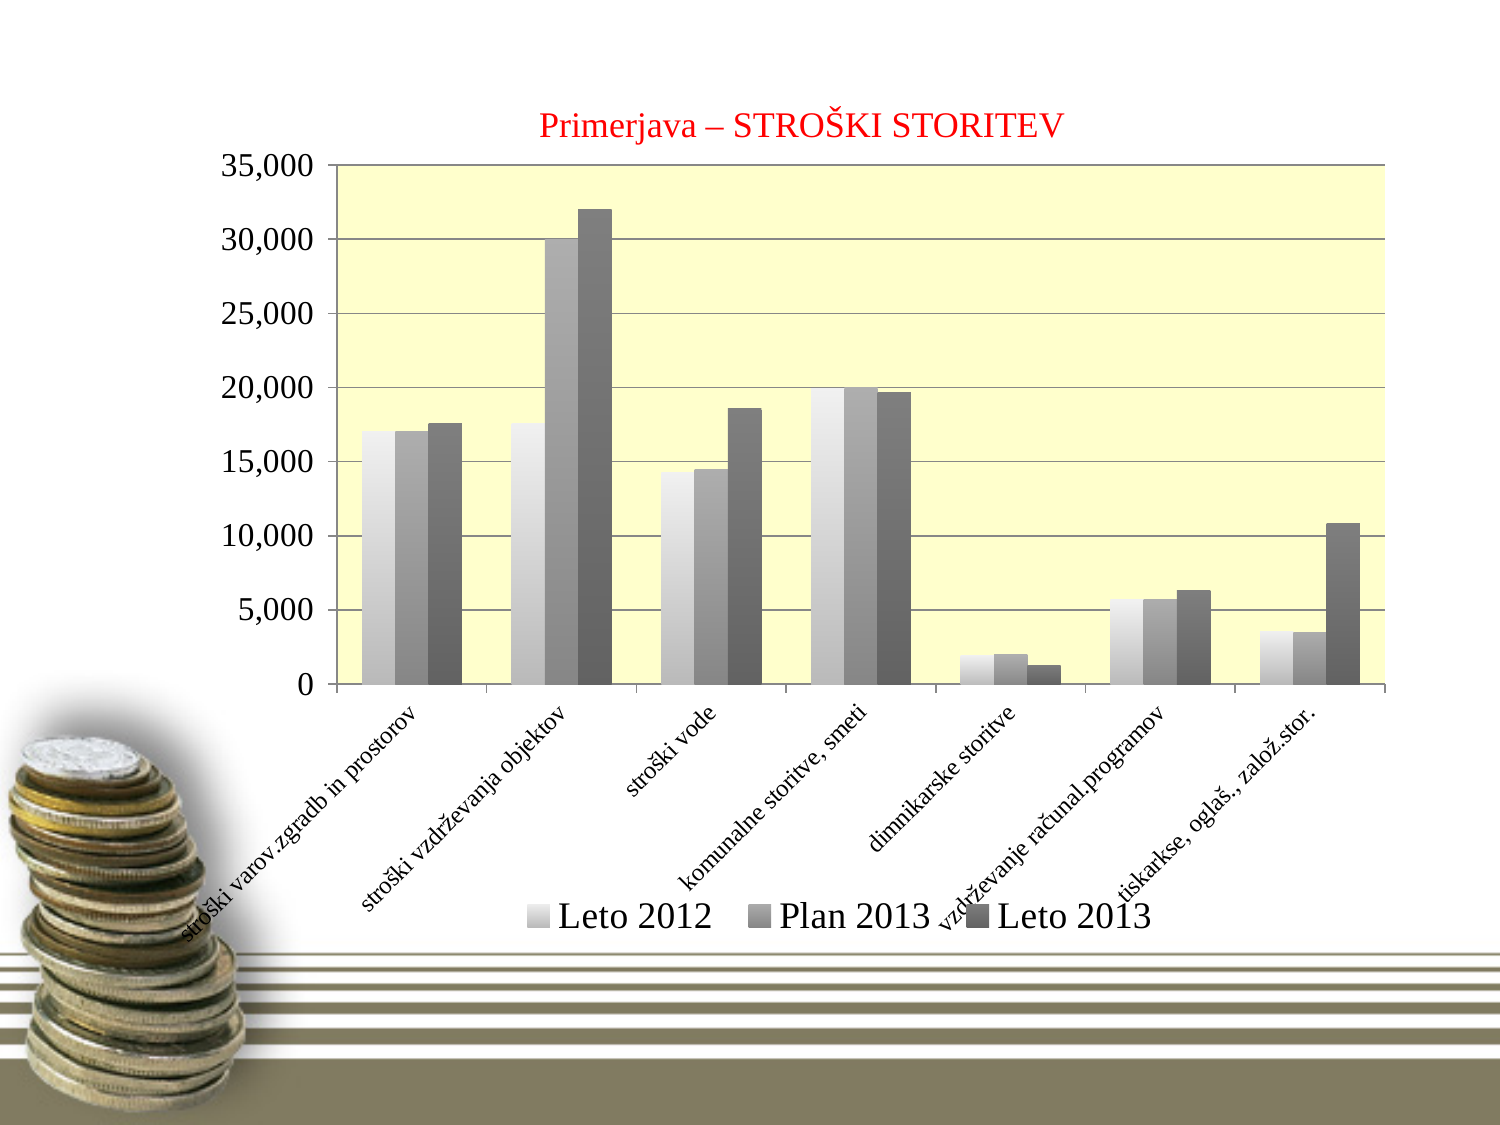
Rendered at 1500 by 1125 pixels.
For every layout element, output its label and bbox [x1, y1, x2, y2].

chart [128, 81, 1466, 997]
picture [0, 0, 1500, 1125]
